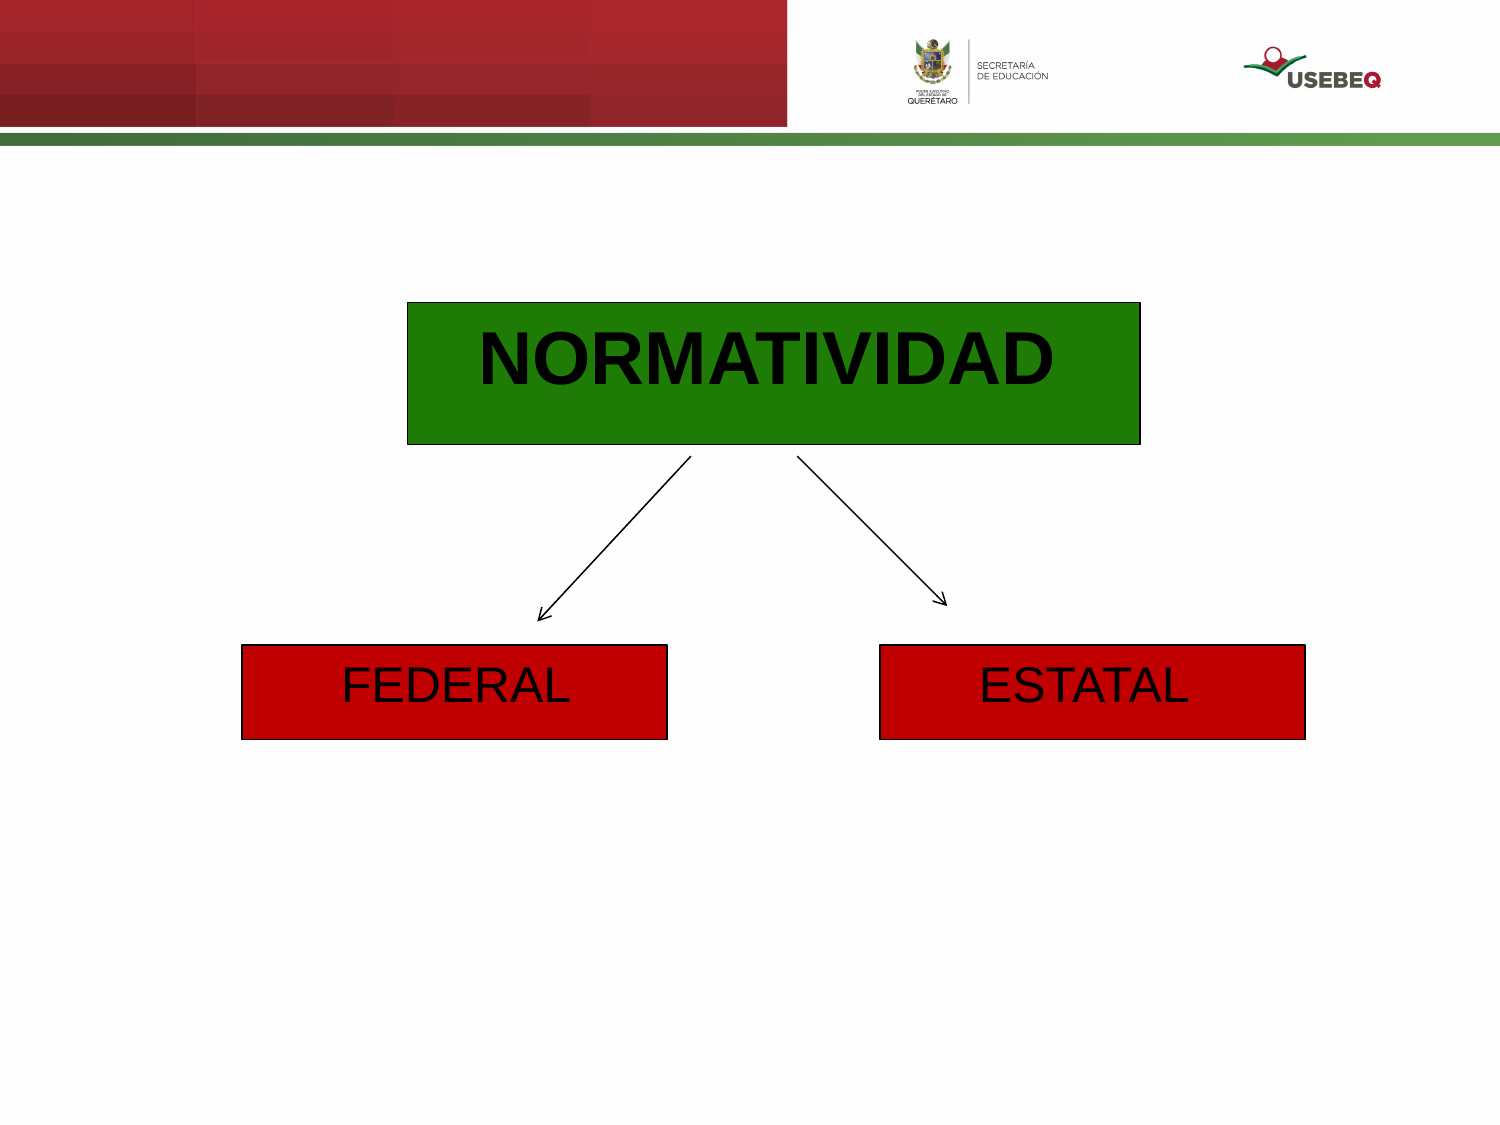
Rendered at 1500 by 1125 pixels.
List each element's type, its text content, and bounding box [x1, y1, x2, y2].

text_box ESTATAL [879, 645, 1306, 740]
text_box NORMATIVIDAD [407, 302, 1140, 445]
text_box FEDERAL [242, 645, 668, 740]
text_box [531, 461, 697, 616]
picture [0, 0, 1500, 1125]
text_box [796, 455, 948, 607]
